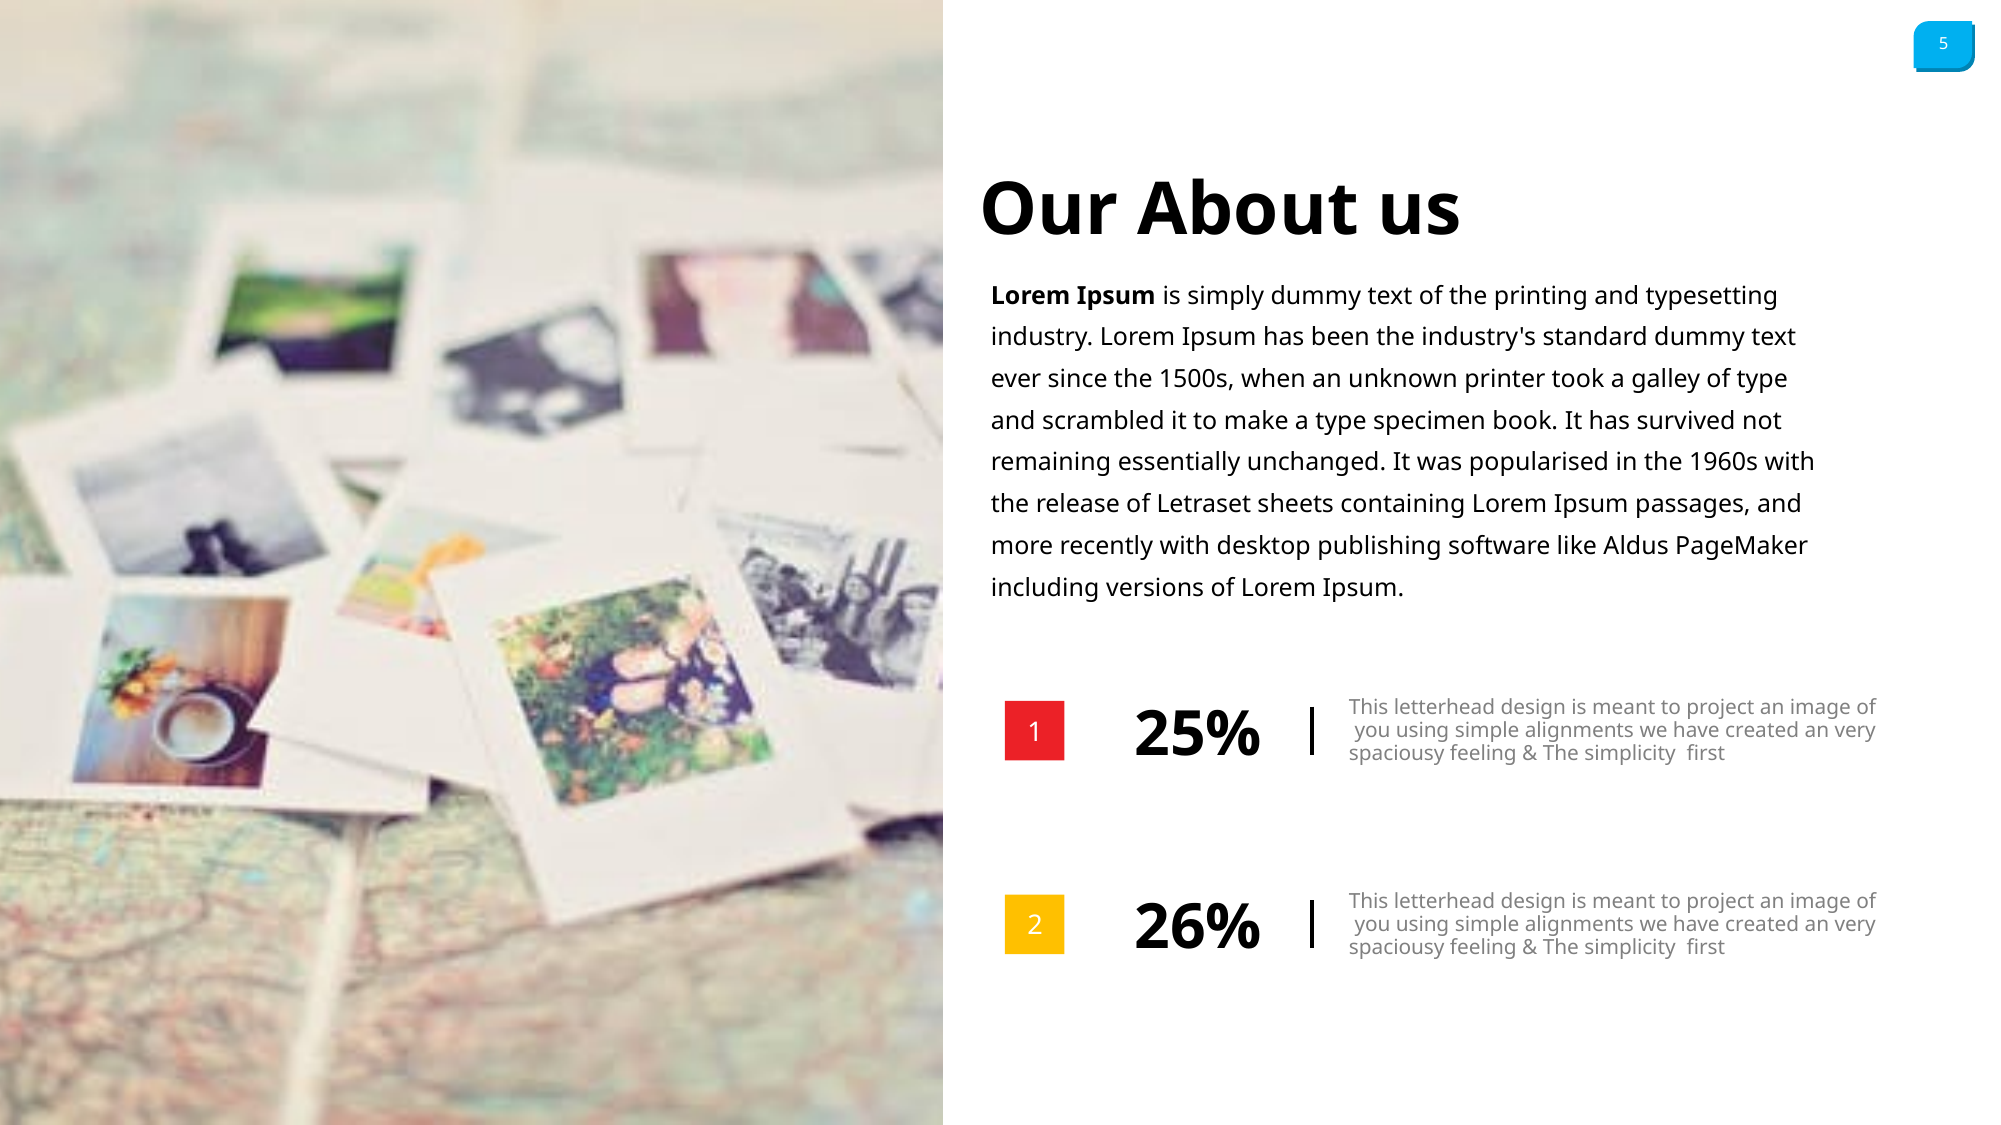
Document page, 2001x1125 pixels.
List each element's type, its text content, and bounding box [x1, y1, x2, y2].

text_box Lorem Ipsum is simply dummy text of the printing and typesetting industry. Lorem Ipsum has been the industry's standard dummy text ever since the 1500s, when an unknown printer took a galley of type and scrambled it to make a type specimen book. It has survived not remaining essentially unchanged. It was popularised in the 1960s with the release of Letraset sheets containing Lorem Ipsum passages, and more recently with desktop publishing software like Aldus PageMaker including versions of Lorem Ipsum. [976, 260, 1850, 609]
text_box Our About us [964, 154, 1478, 257]
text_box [1004, 684, 1927, 971]
picture [0, 0, 943, 1125]
